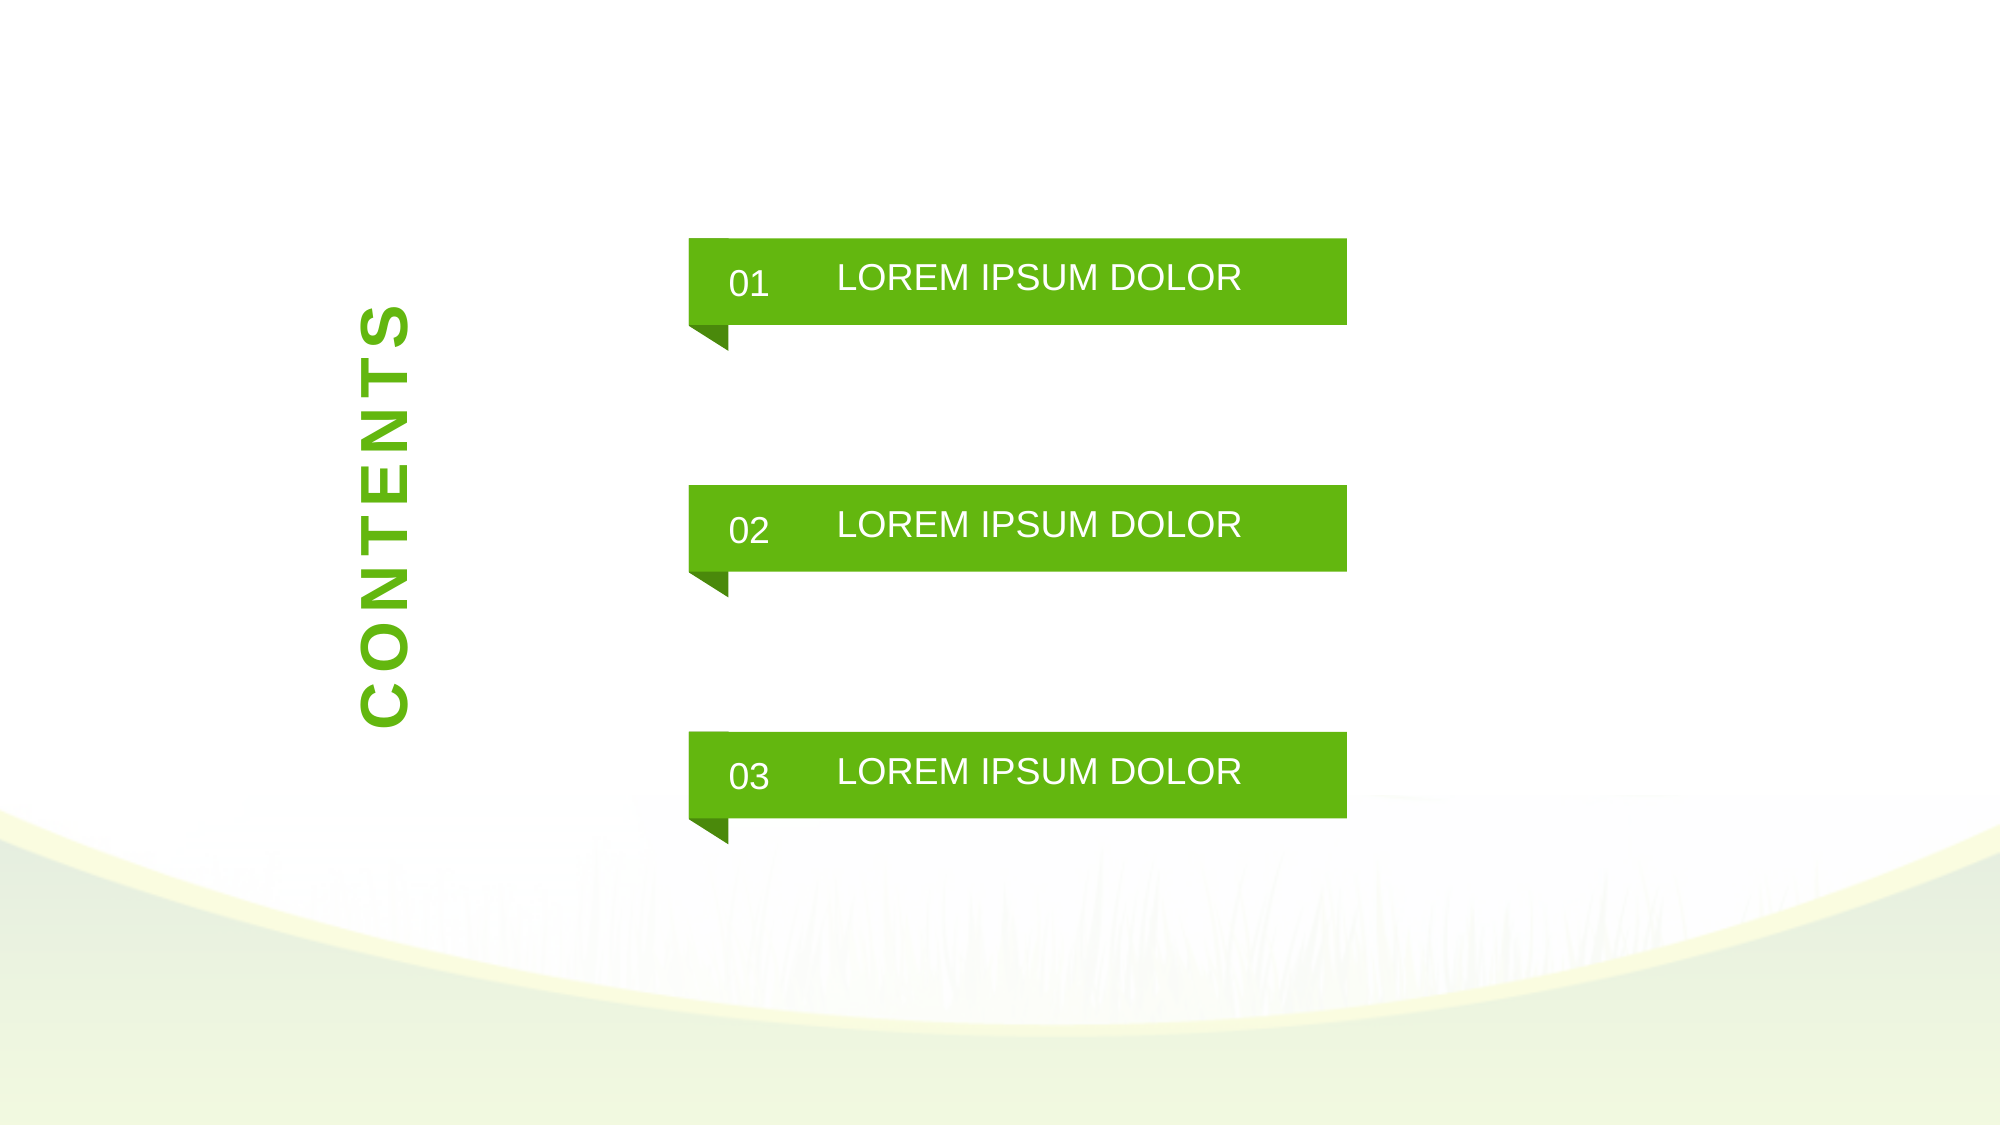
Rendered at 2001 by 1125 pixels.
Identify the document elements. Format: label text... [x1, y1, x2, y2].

text_box 01 [728, 250, 805, 313]
text_box LOREM IPSUM DOLOR [688, 237, 1348, 326]
text_box LOREM IPSUM DOLOR [688, 484, 1348, 573]
text_box [687, 237, 730, 353]
text_box LOREM IPSUM DOLOR [688, 731, 1348, 819]
text_box [687, 483, 730, 600]
text_box 02 [728, 497, 805, 560]
text_box [687, 730, 730, 847]
text_box 03 [728, 743, 805, 807]
text_box CONTENTS [259, 238, 422, 798]
